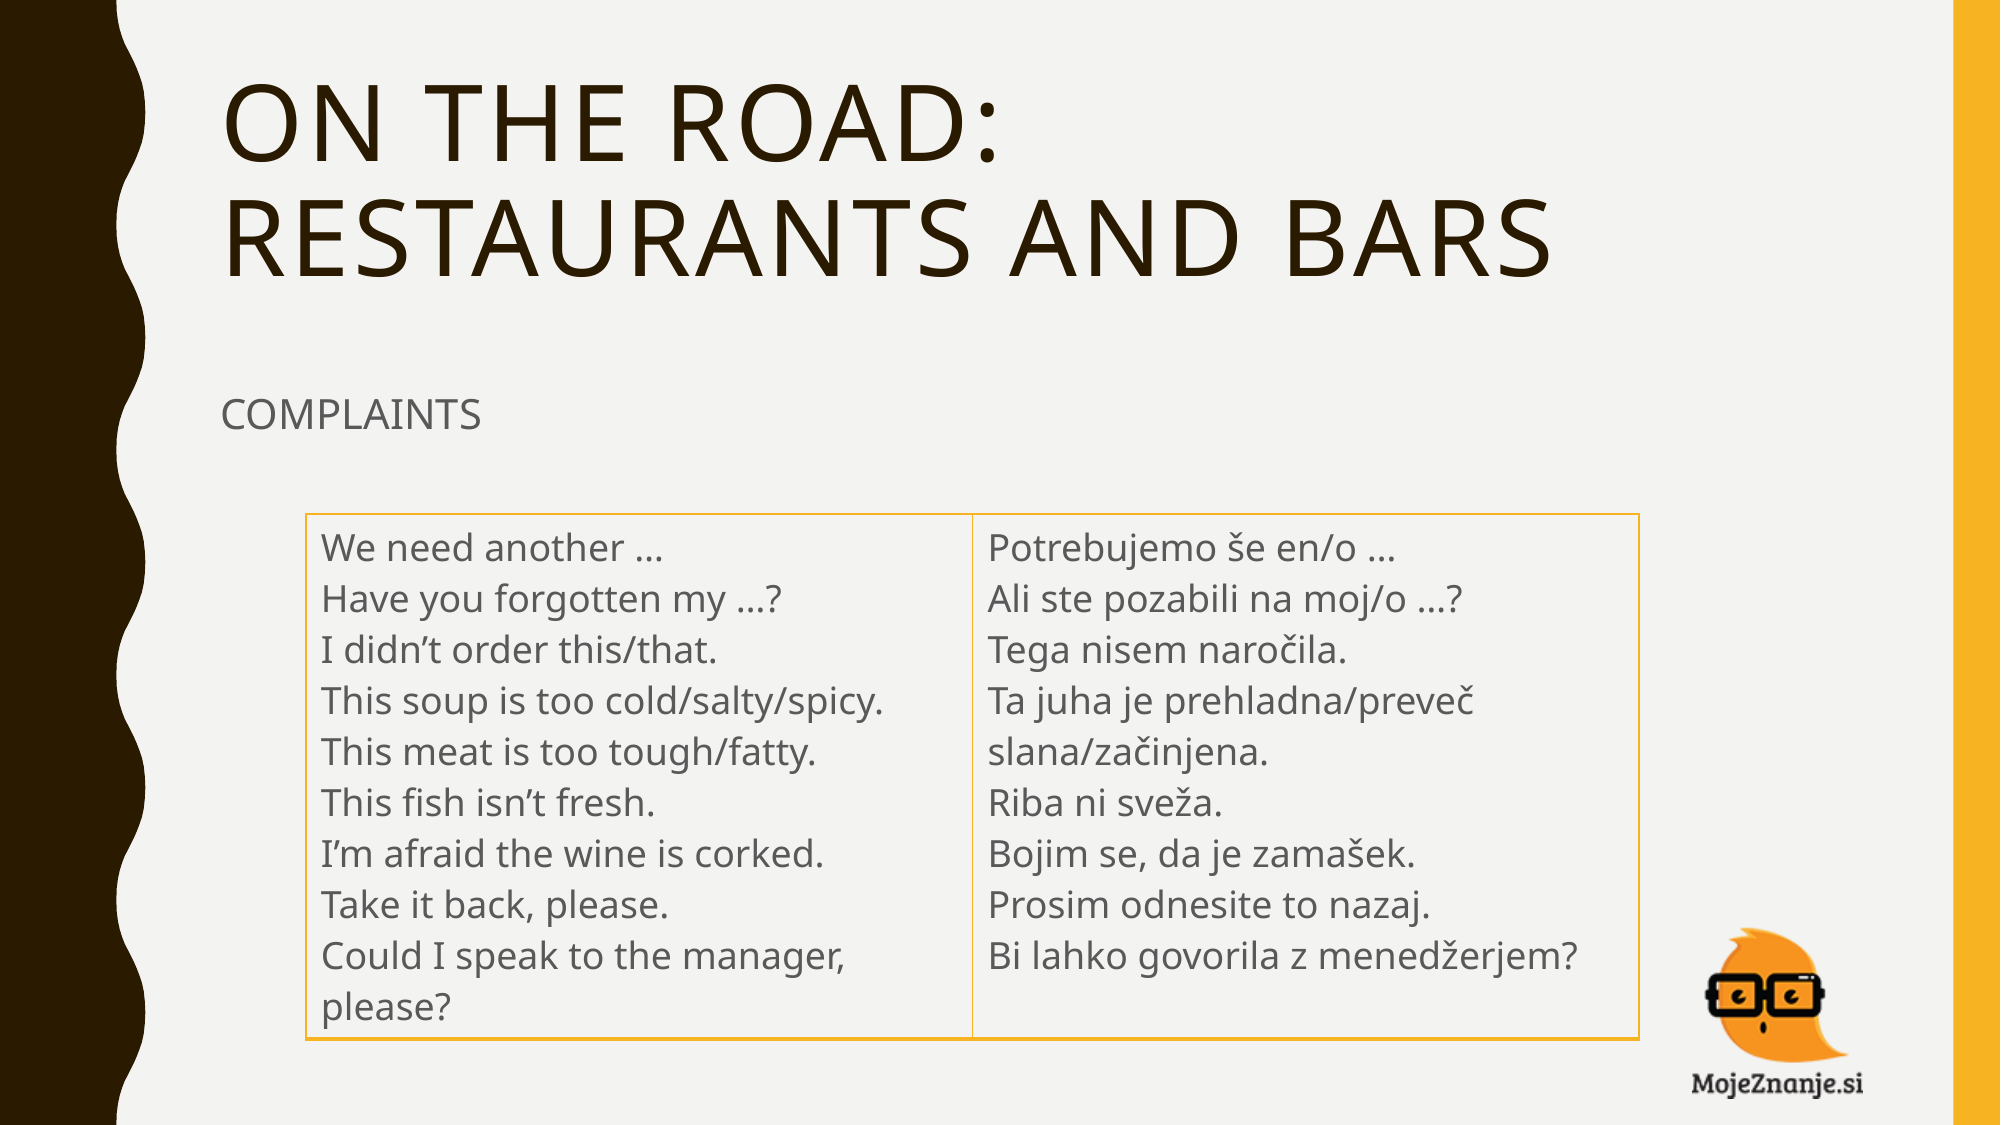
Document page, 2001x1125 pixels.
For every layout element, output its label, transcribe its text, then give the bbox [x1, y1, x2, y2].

list COMPLAINTS [205, 375, 1875, 965]
table_header We need another … Have you forgotten my …? I didn’t order this/that. This soup is too cold/salty/spicy. This meat is too tough/fatty. This fish isn’t fresh. I’m afraid the wine is corked. Take it back, please. Could I speak to the manager, please? [307, 515, 972, 1037]
title ON THE ROAD: RESTAURANTS AND BARS [205, 62, 1875, 308]
picture [1692, 965, 1863, 1099]
table_header Potrebujemo še en/o … Ali ste pozabili na moj/o …? Tega nisem naročila. Ta juha je prehladna/preveč slana/začinjena. Riba ni sveža. Bojim se, da je zamašek. Prosim odnesite to nazaj. Bi lahko govorila z menedžerjem? [973, 515, 1638, 1037]
